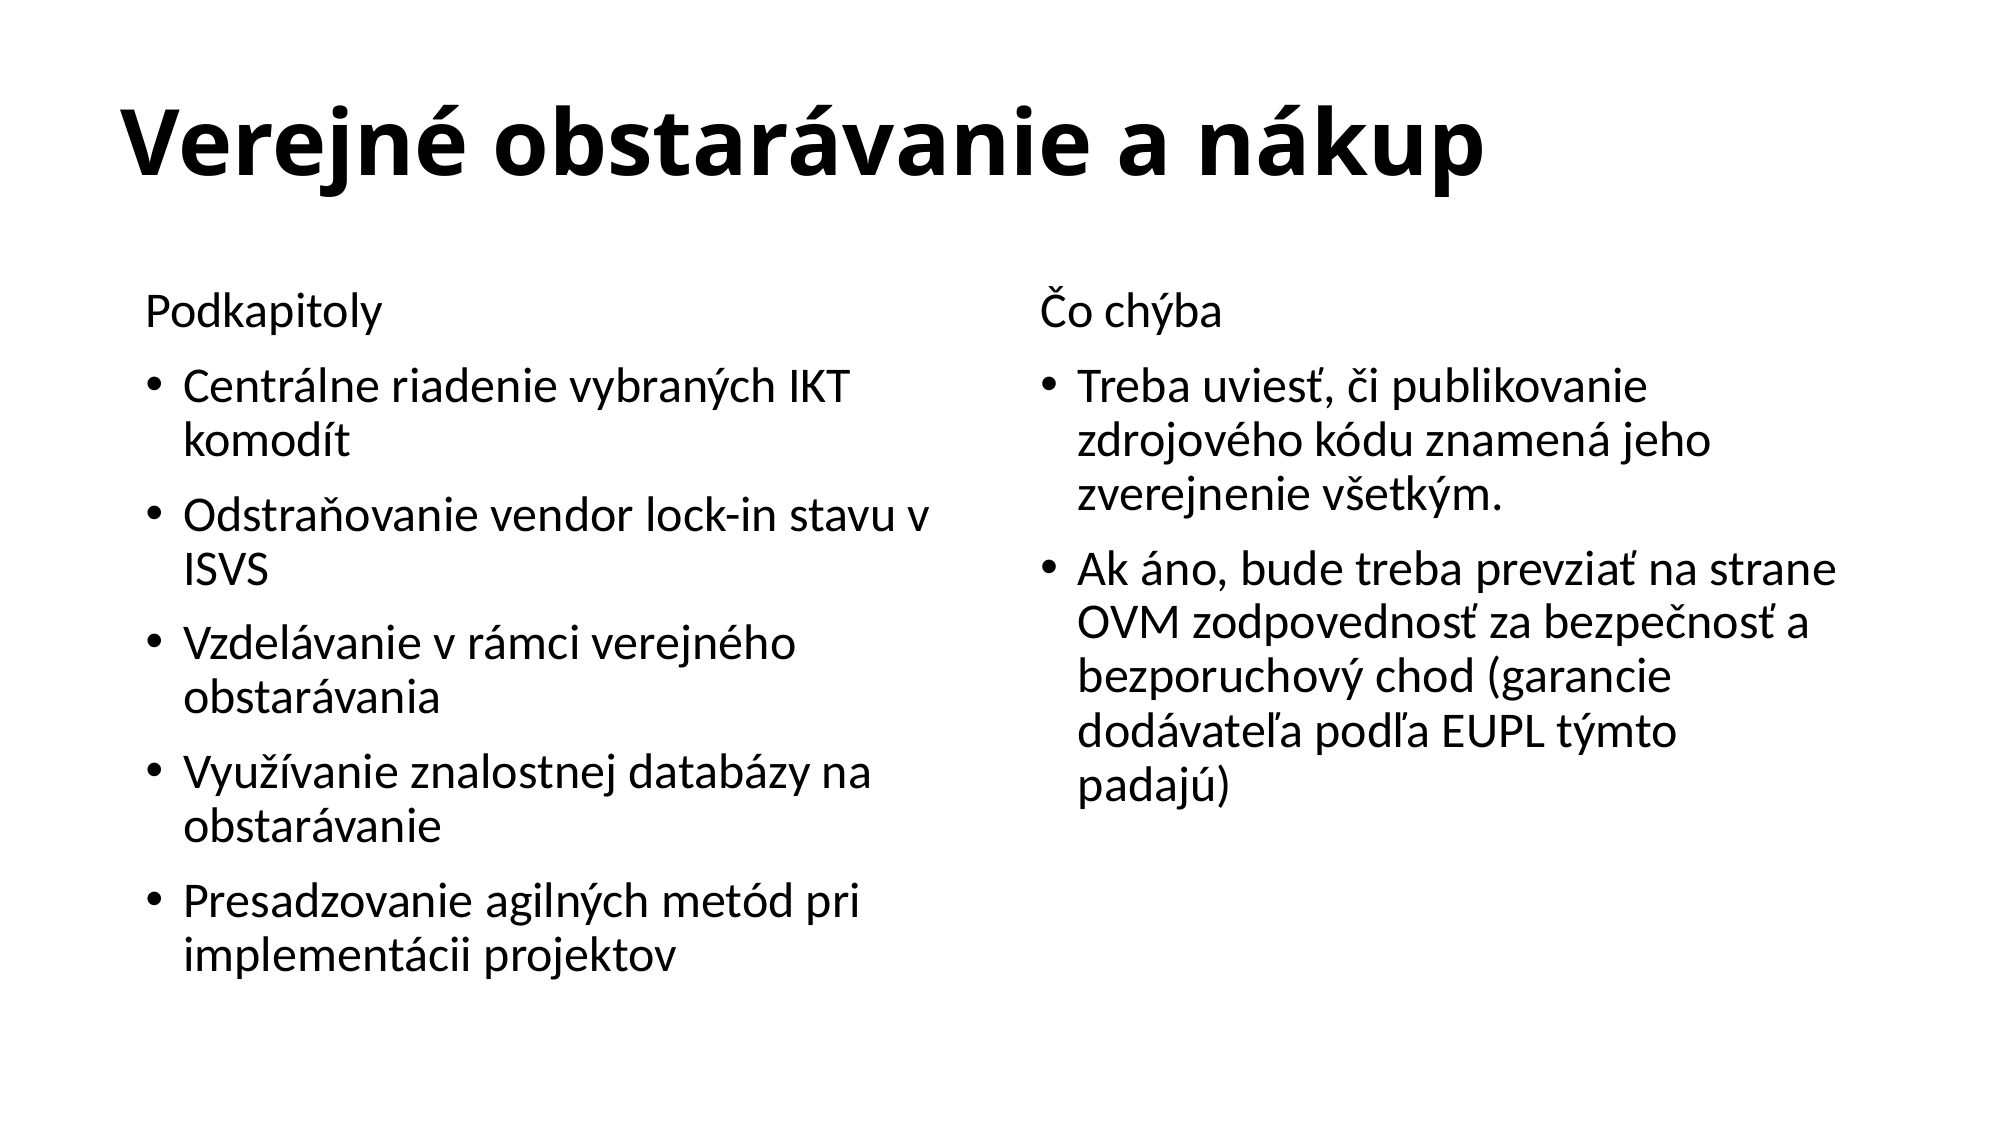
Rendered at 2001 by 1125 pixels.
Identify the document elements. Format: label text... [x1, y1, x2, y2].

text_box Podkapitoly Centrálne riadenie vybraných IKT komodít Odstraňovanie vendor lock-in stavu v ISVS Vzdelávanie v rámci verejného obstarávania Využívanie znalostnej databázy na obstarávanie Presadzovanie agilných metód pri implementácii projektov [130, 276, 960, 998]
list Čo chýba Treba uviesť, či publikovanie zdrojového kódu znamená jeho zverejnenie všetkým. Ak áno, bude treba prevziať na strane OVM zodpovednosť za bezpečnosť a bezporuchový chod (garancie dodávateľa podľa EUPL týmto padajú) [1025, 276, 1855, 998]
title Verejné obstarávanie a nákup [105, 52, 1895, 240]
